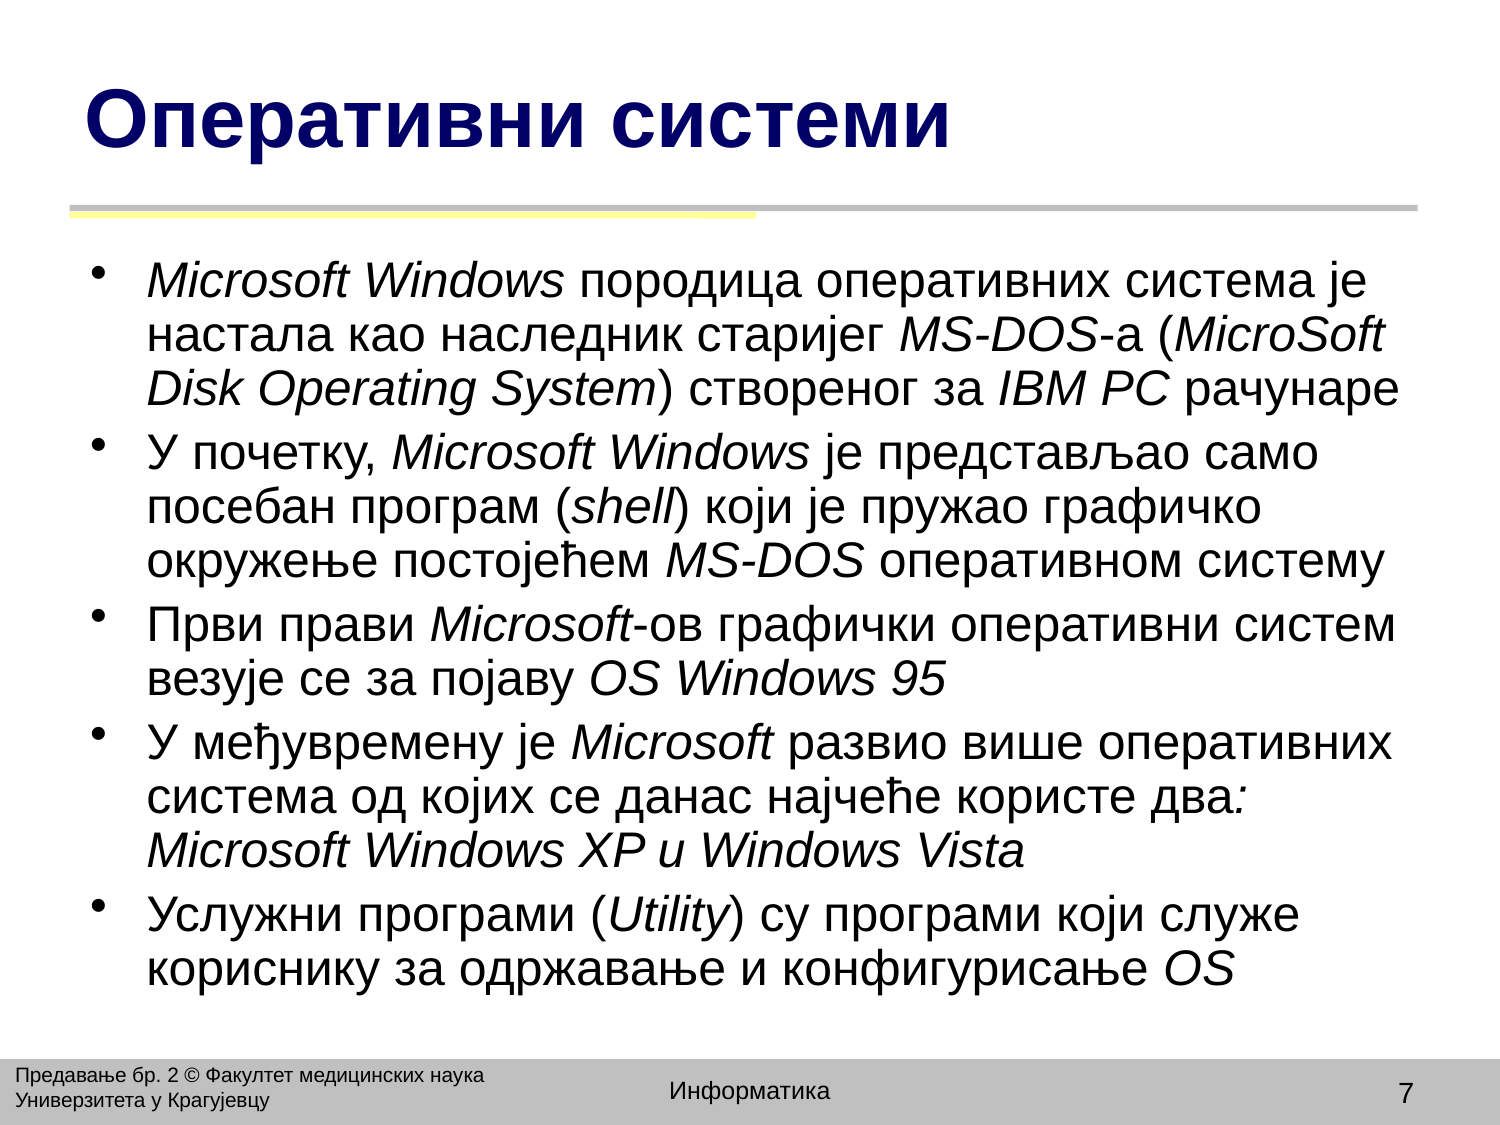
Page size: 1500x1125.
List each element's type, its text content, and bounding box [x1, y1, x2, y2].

list Microsoft Windows породица оперативних система је настала као наследник старијег MS-DOS-а (MicroSoft Disk Operating System) створеног за IBM PC рачунаре У почетку, Microsoft Windows је представљао само посебан програм (shell) који је пружао графичко окружење постојећем MS-DOS оперативном систему Први прави Microsoft-ов графички оперативни систем везује се за појаву OS Windows 95 У међувремену је Microsoft развио више оперативних система од којих се данас најчеће користе два: Microsoft Windows XP и Windows Vista Услужни програми (Utility) су програми који служе кориснику за одржавање и конфигурисање OS [74, 246, 1426, 1023]
slide_number Предавање бр. 2 © Факултет медицинских наука Универзитета у Крагујевцу [0, 1053, 607, 1108]
footer Информатика [512, 1066, 988, 1125]
slide_number 7 [1079, 1066, 1430, 1125]
title Оперативни системи [69, 19, 1426, 208]
